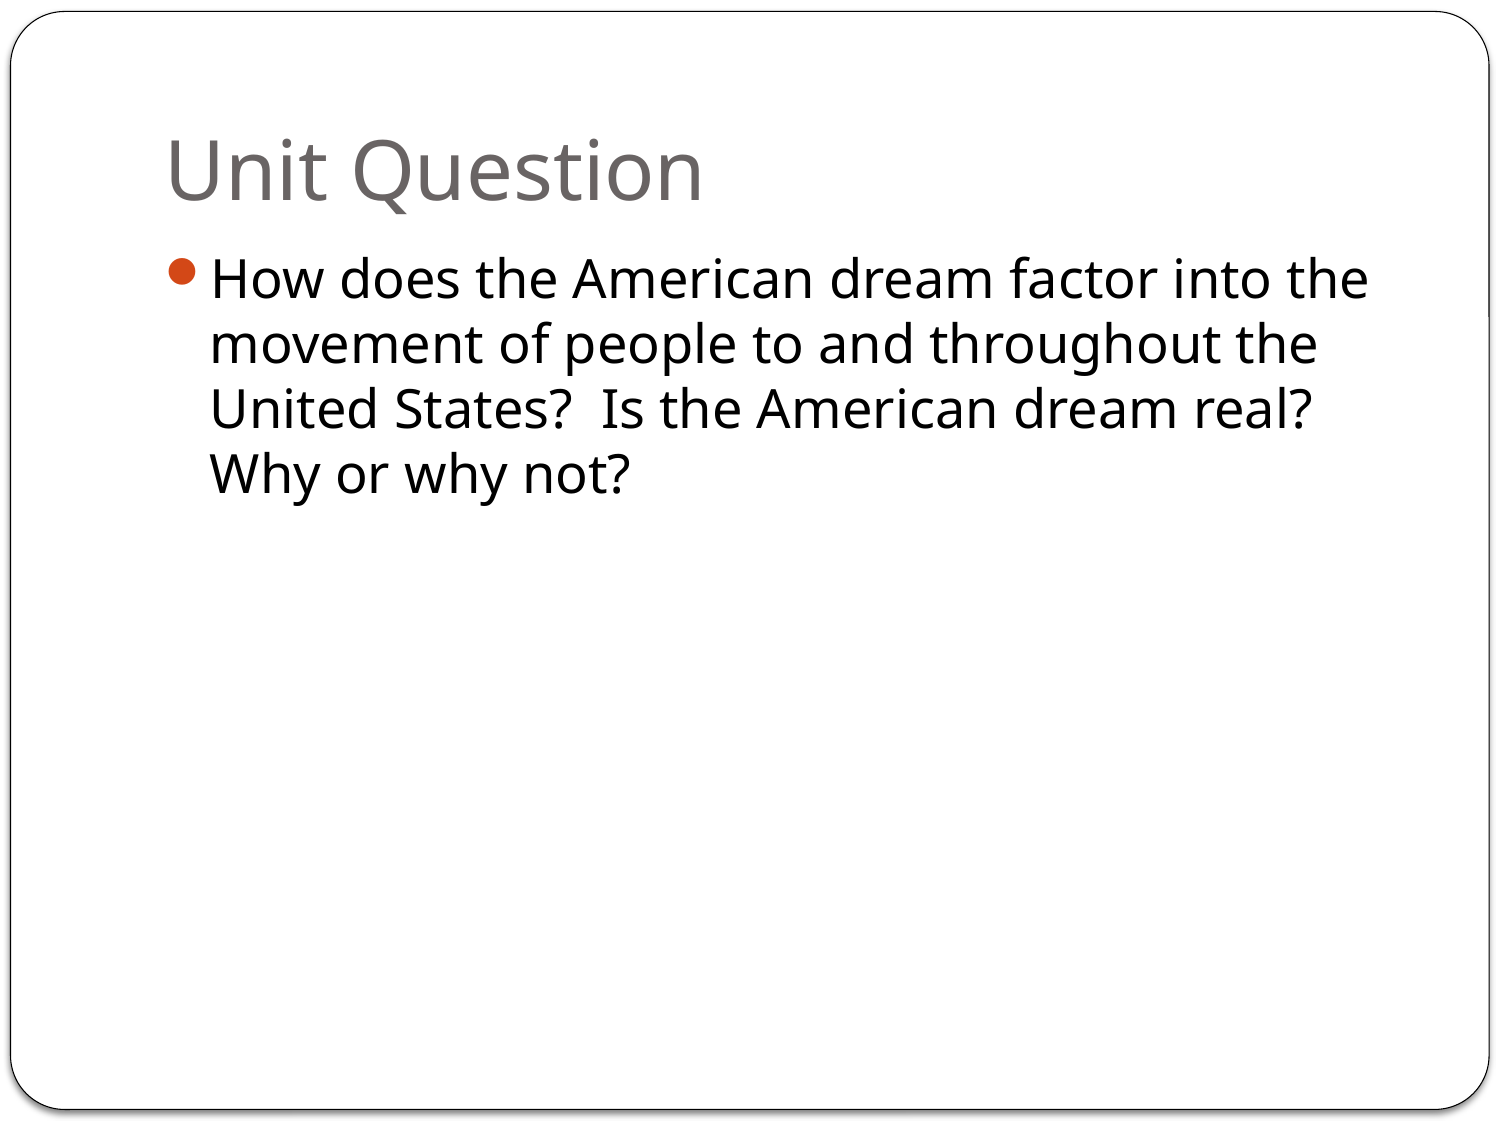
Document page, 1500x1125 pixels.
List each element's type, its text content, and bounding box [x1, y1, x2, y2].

title Unit Question [150, 45, 1425, 233]
list How does the American dream factor into the movement of people to and throughout the United States? Is the American dream real? Why or why not? [150, 237, 1425, 988]
